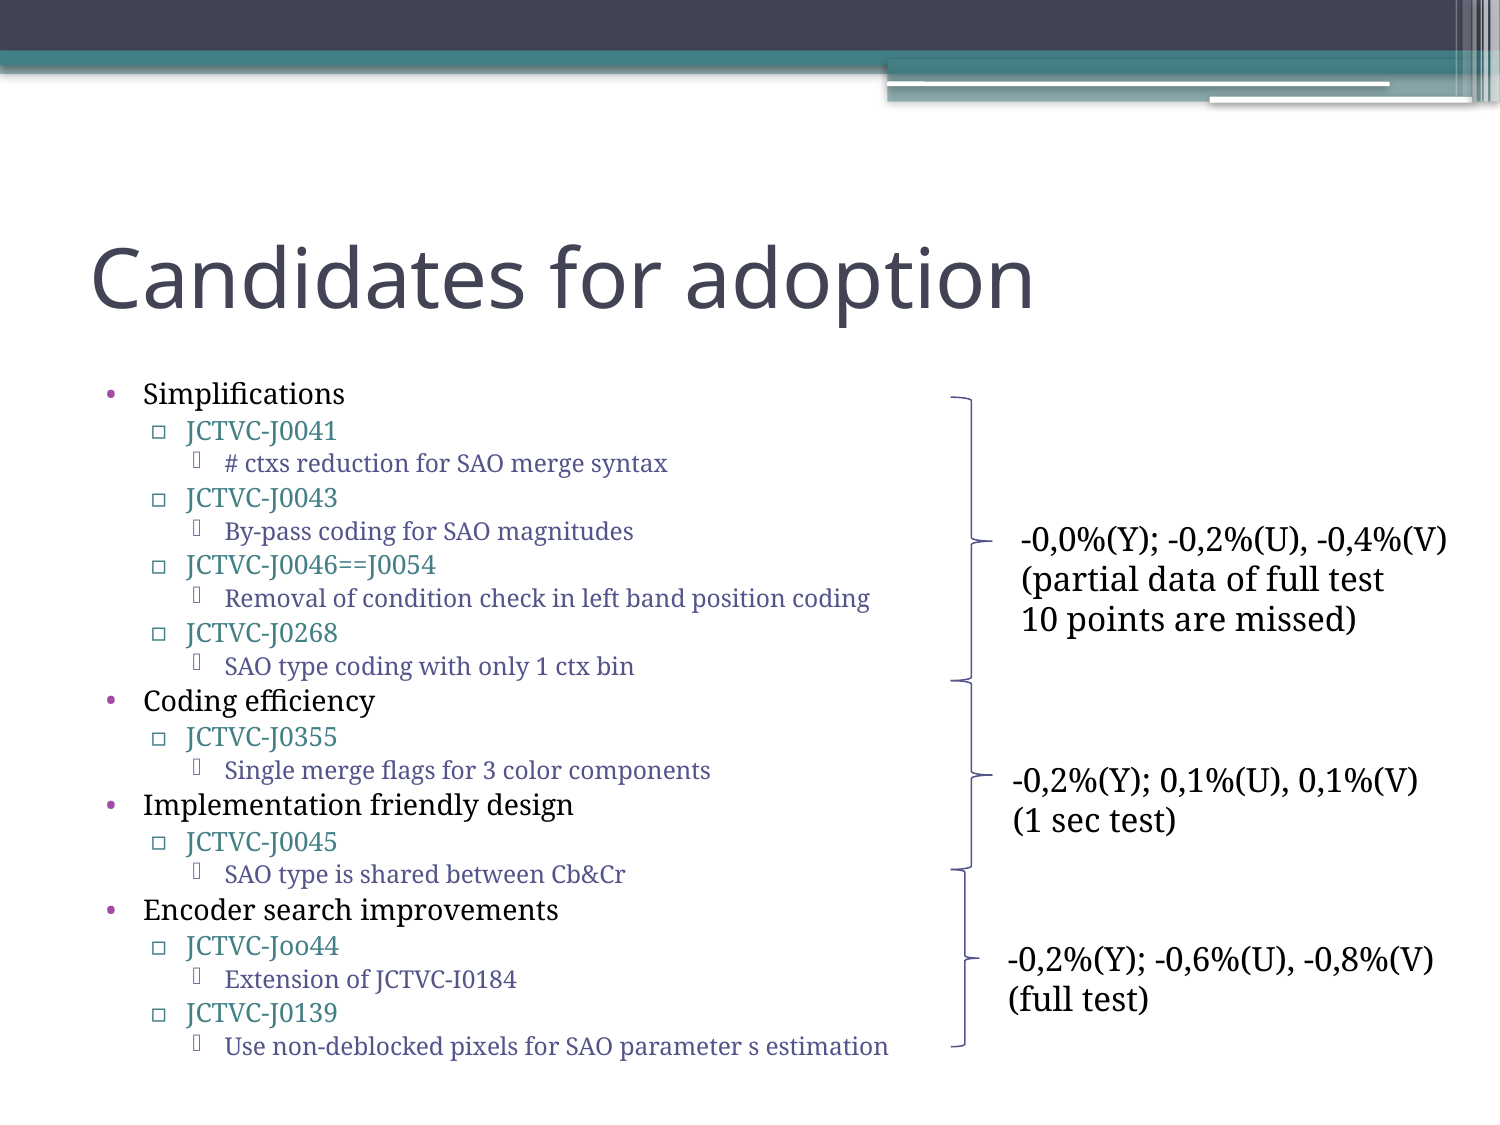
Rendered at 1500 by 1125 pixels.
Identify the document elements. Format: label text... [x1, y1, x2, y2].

text_box -0,2%(Y); -0,6%(U), -0,8%(V) (full test) [993, 930, 1483, 1025]
text_box -0,2%(Y); 0,1%(U), 0,1%(V) (1 sec test) [998, 751, 1488, 846]
text_box [950, 396, 993, 681]
text_box [950, 868, 980, 1048]
list Simplifications JCTVC-J0041 # ctxs reduction for SAO merge syntax JCTVC-J0043 By-pass coding for SAO magnitudes JCTVC-J0046==J0054 Removal of condition check in left band position coding JCTVC-J0268 SAO type coding with only 1 ctx bin Coding efficiency JCTVC-J0355 Single merge flags for 3 color components Implementation friendly design JCTVC-J0045 SAO type is shared between Cb&Cr Encoder search improvements JCTVC-Joo44 Extension of JCTVC-I0184 JCTVC-J0139 Use non-deblocked pixels for SAO parameter s estimation [75, 368, 1425, 1079]
title Candidates for adoption [75, 187, 1425, 363]
text_box -0,0%(Y); -0,2%(U), -0,4%(V) (partial data of full test 10 points are missed) [1006, 511, 1497, 646]
text_box [950, 679, 993, 870]
